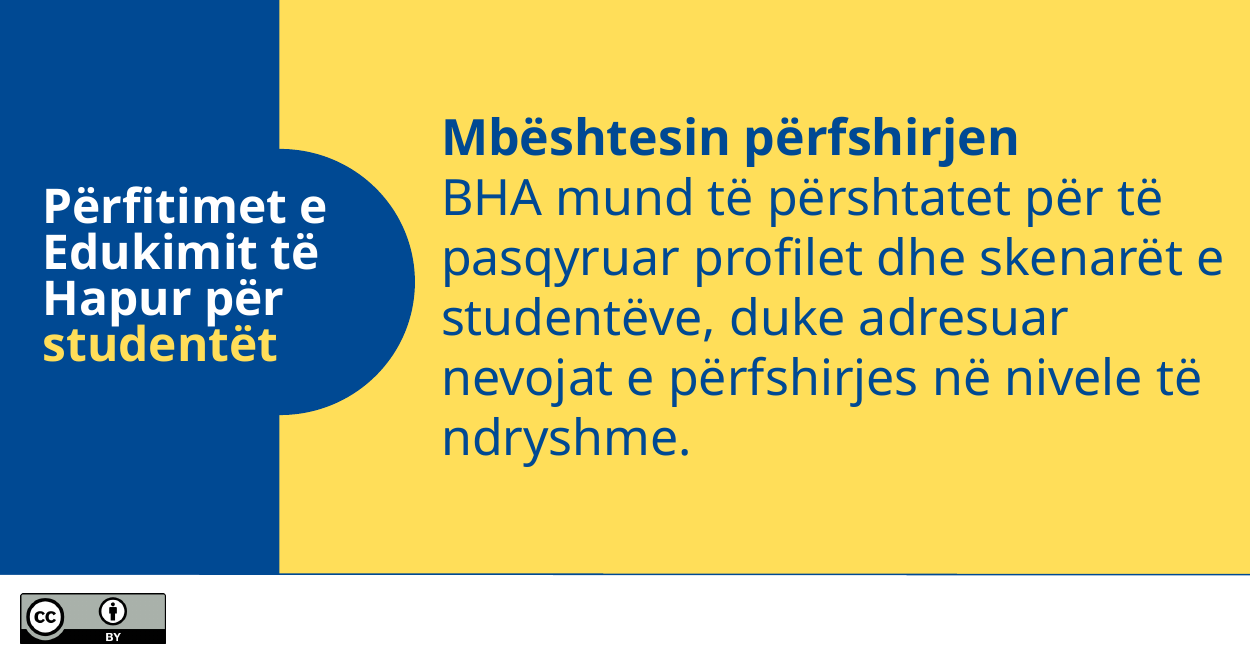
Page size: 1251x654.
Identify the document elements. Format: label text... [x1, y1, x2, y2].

text_box [196, 386, 365, 416]
text_box Mbështesin përfshirjen BHA mund të përshtatet për të pasqyruar profilet dhe skenarët e studentëve, duke adresuar nevojat e përfshirjes në nivele të ndryshme. [425, 90, 1250, 481]
text_box [206, 148, 355, 171]
picture [20, 592, 166, 645]
text_box [368, 181, 415, 383]
text_box Përfitimet e Edukimit të Hapur për studentët [27, 171, 368, 386]
text_box [0, 0, 280, 573]
text_box [0, 582, 1250, 654]
